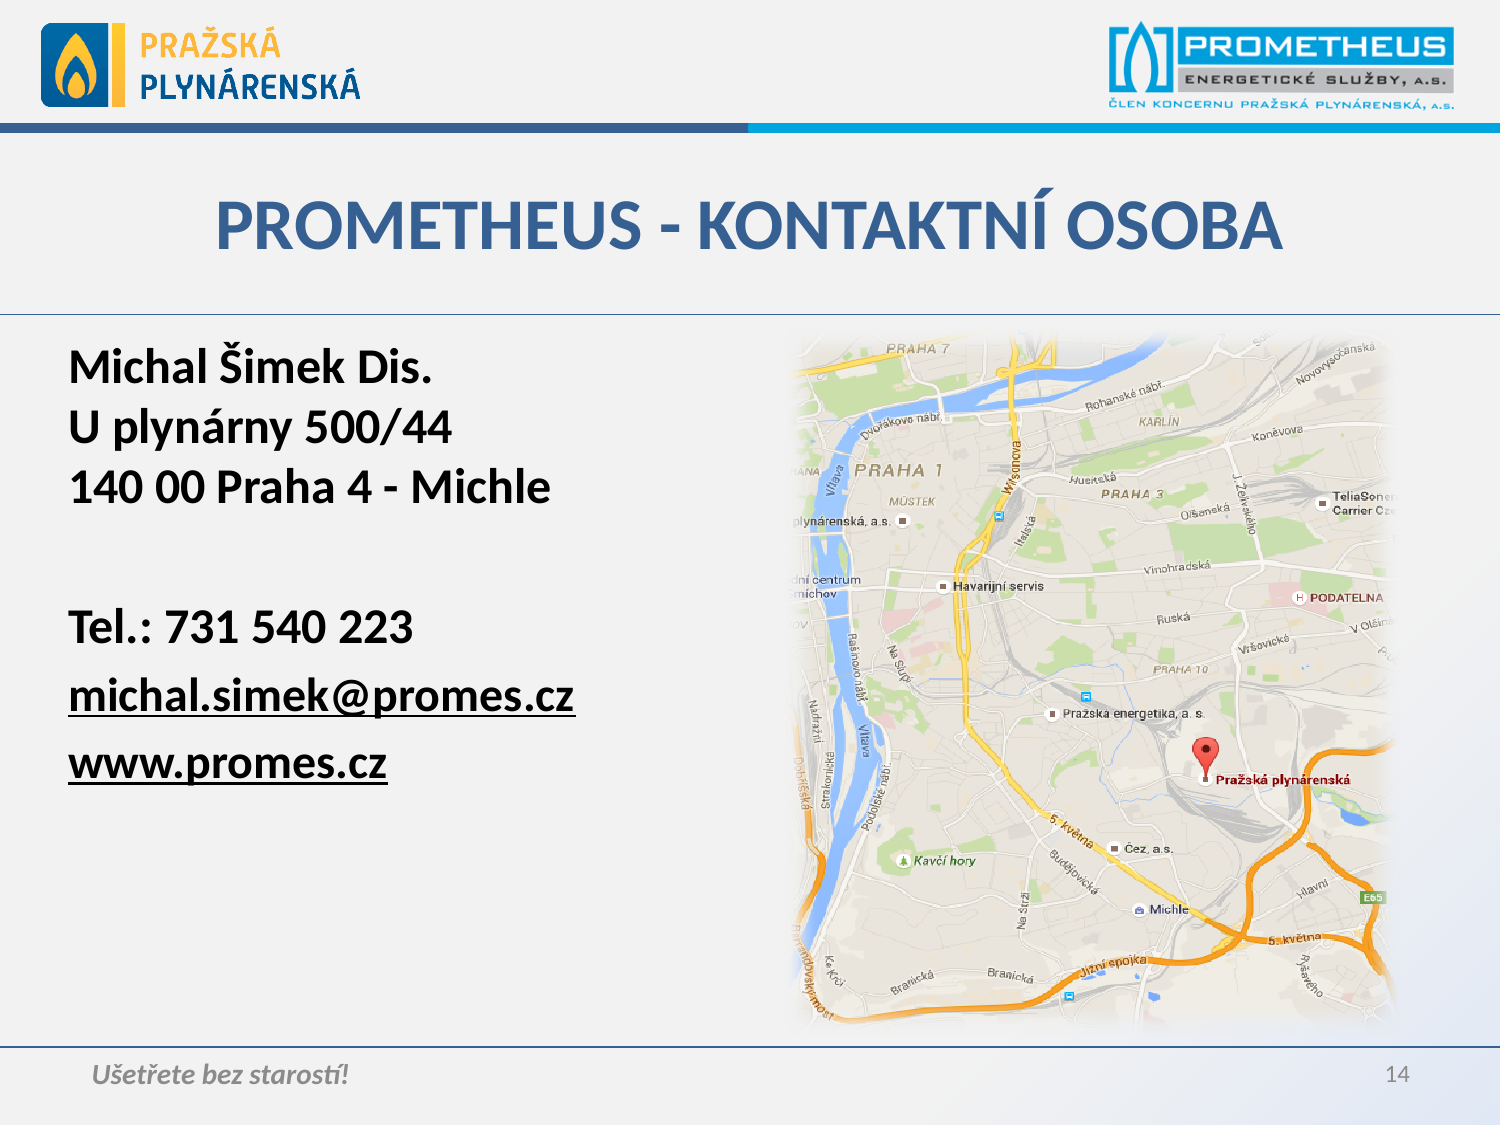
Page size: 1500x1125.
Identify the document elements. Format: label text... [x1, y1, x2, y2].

picture [1104, 18, 1459, 112]
footer Ušetřete bez starostí! [76, 1042, 552, 1103]
picture [785, 327, 1400, 1036]
title Prometheus - KONTAKTNÍ Osoba [75, 126, 1425, 313]
picture [41, 23, 360, 107]
slide_number 14 [1074, 1042, 1425, 1103]
list Michal Šimek Dis. U plynárny 500/44 140 00 Praha 4 - Michle Tel.: 731 540 223 michal.simek@promes.cz www.promes.cz [53, 326, 786, 1047]
